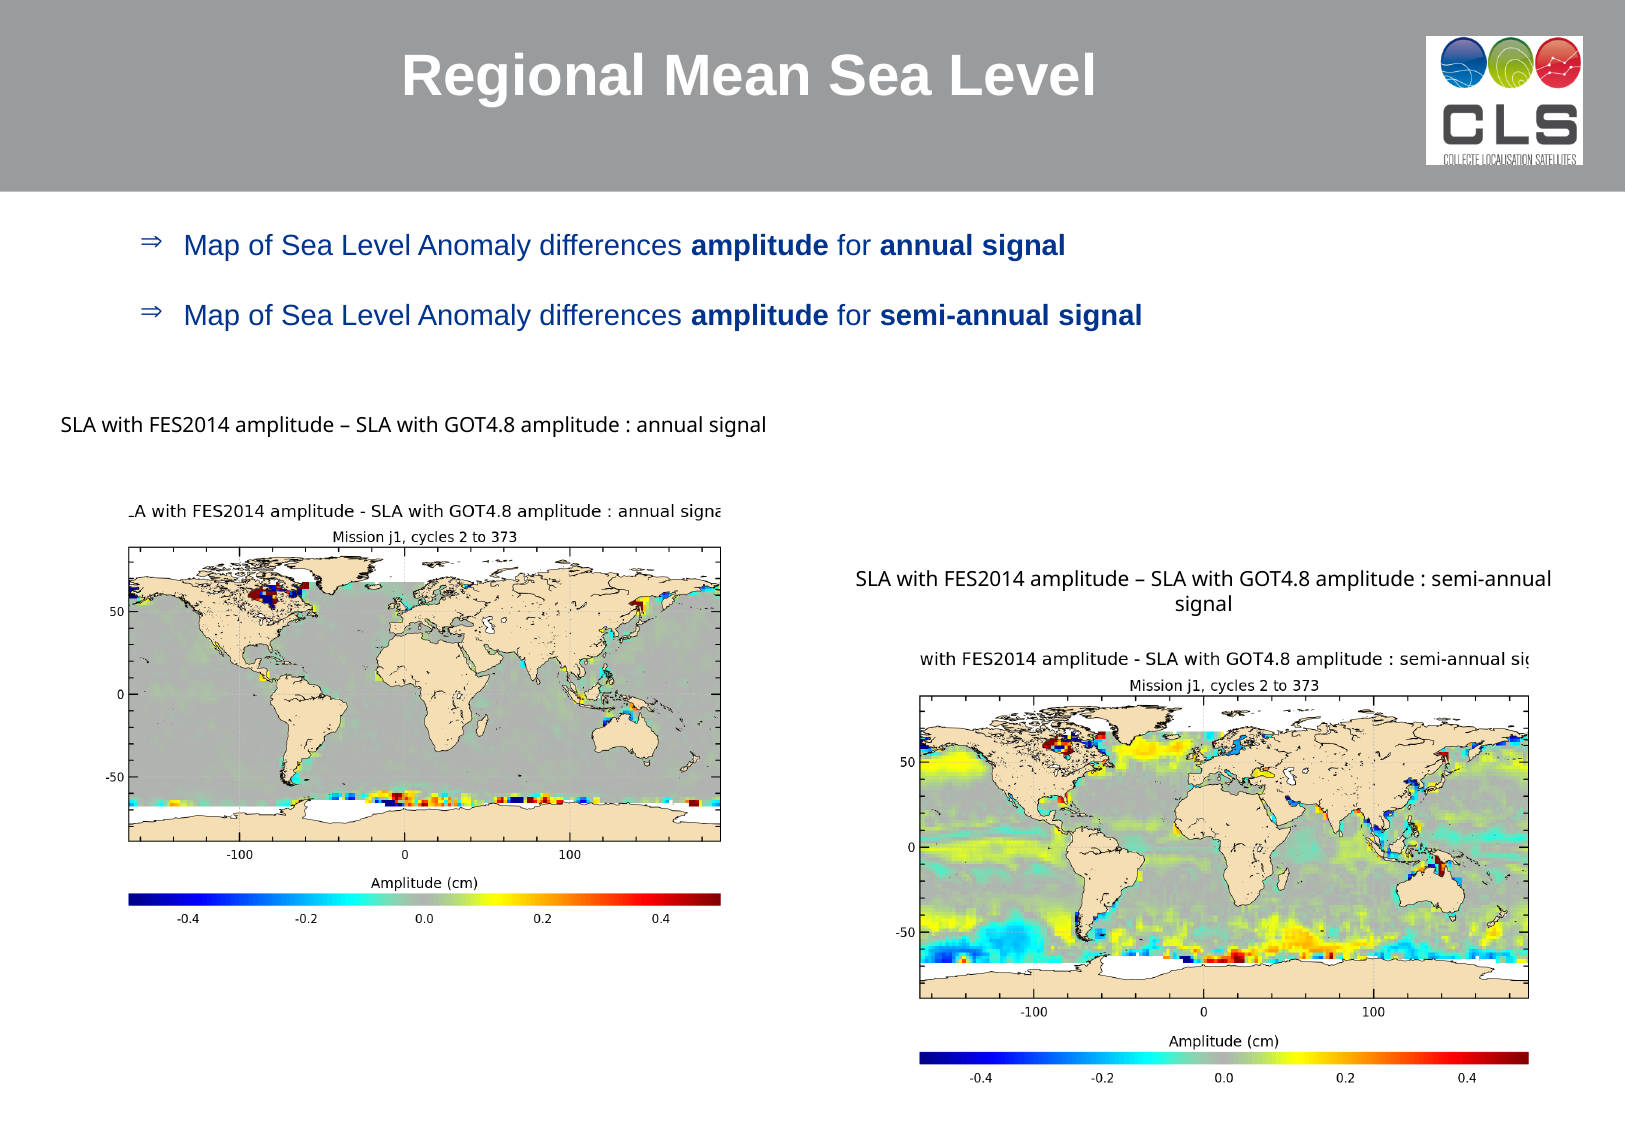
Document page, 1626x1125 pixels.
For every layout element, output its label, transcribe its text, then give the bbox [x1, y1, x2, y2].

picture [56, 483, 755, 948]
text_box SLA with FES2014 amplitude – SLA with GOT4.8 amplitude : annual signal [24, 404, 803, 445]
text_box SLA with FES2014 amplitude – SLA with GOT4.8 amplitude : semi-annual signal [815, 558, 1593, 624]
picture [845, 630, 1564, 1109]
text_box Regional Mean Sea Level [386, 40, 1162, 119]
picture [1426, 36, 1583, 165]
text_box Map of Sea Level Anomaly differences amplitude for annual signal Map of Sea Level Anomaly differences amplitude for semi-annual signal [125, 219, 1515, 339]
